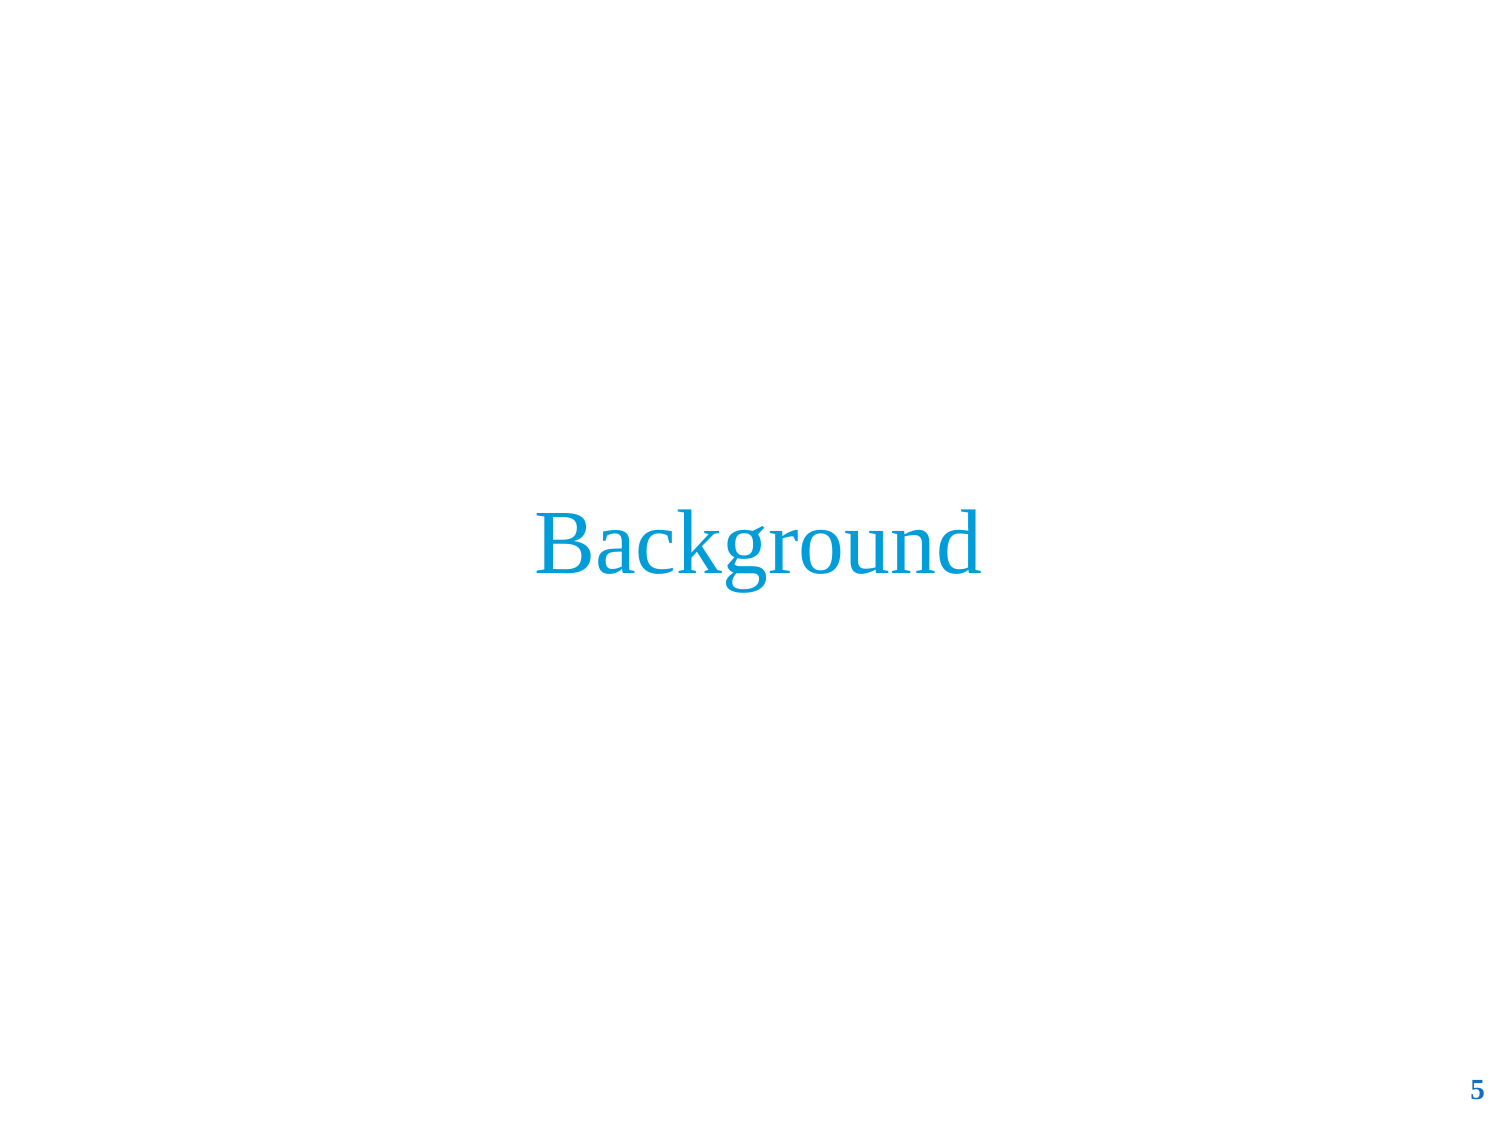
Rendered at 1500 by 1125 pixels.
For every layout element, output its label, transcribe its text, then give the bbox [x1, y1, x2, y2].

text_box Background [519, 474, 999, 600]
slide_number 5 [1425, 1050, 1500, 1125]
